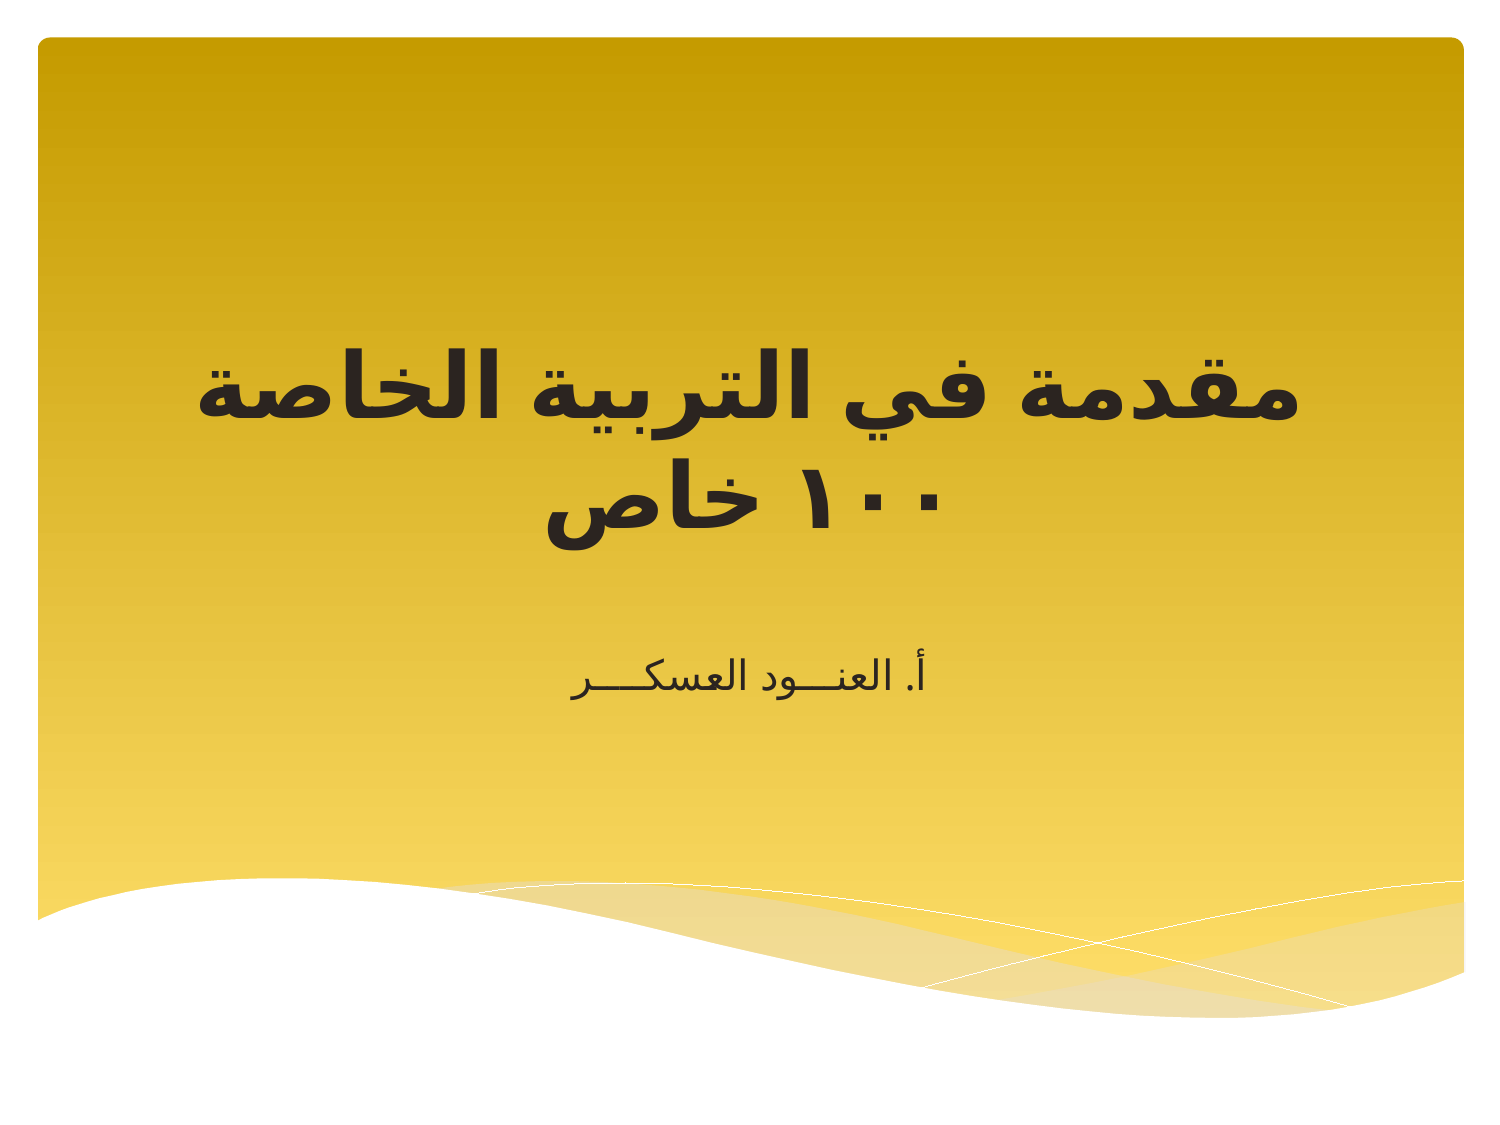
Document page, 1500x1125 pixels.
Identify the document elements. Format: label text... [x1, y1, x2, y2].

subtitle أ. العنـــود العسكــــر [225, 583, 1275, 825]
title مقدمة في التربية الخاصة ١٠٠ خاص [112, 262, 1388, 555]
